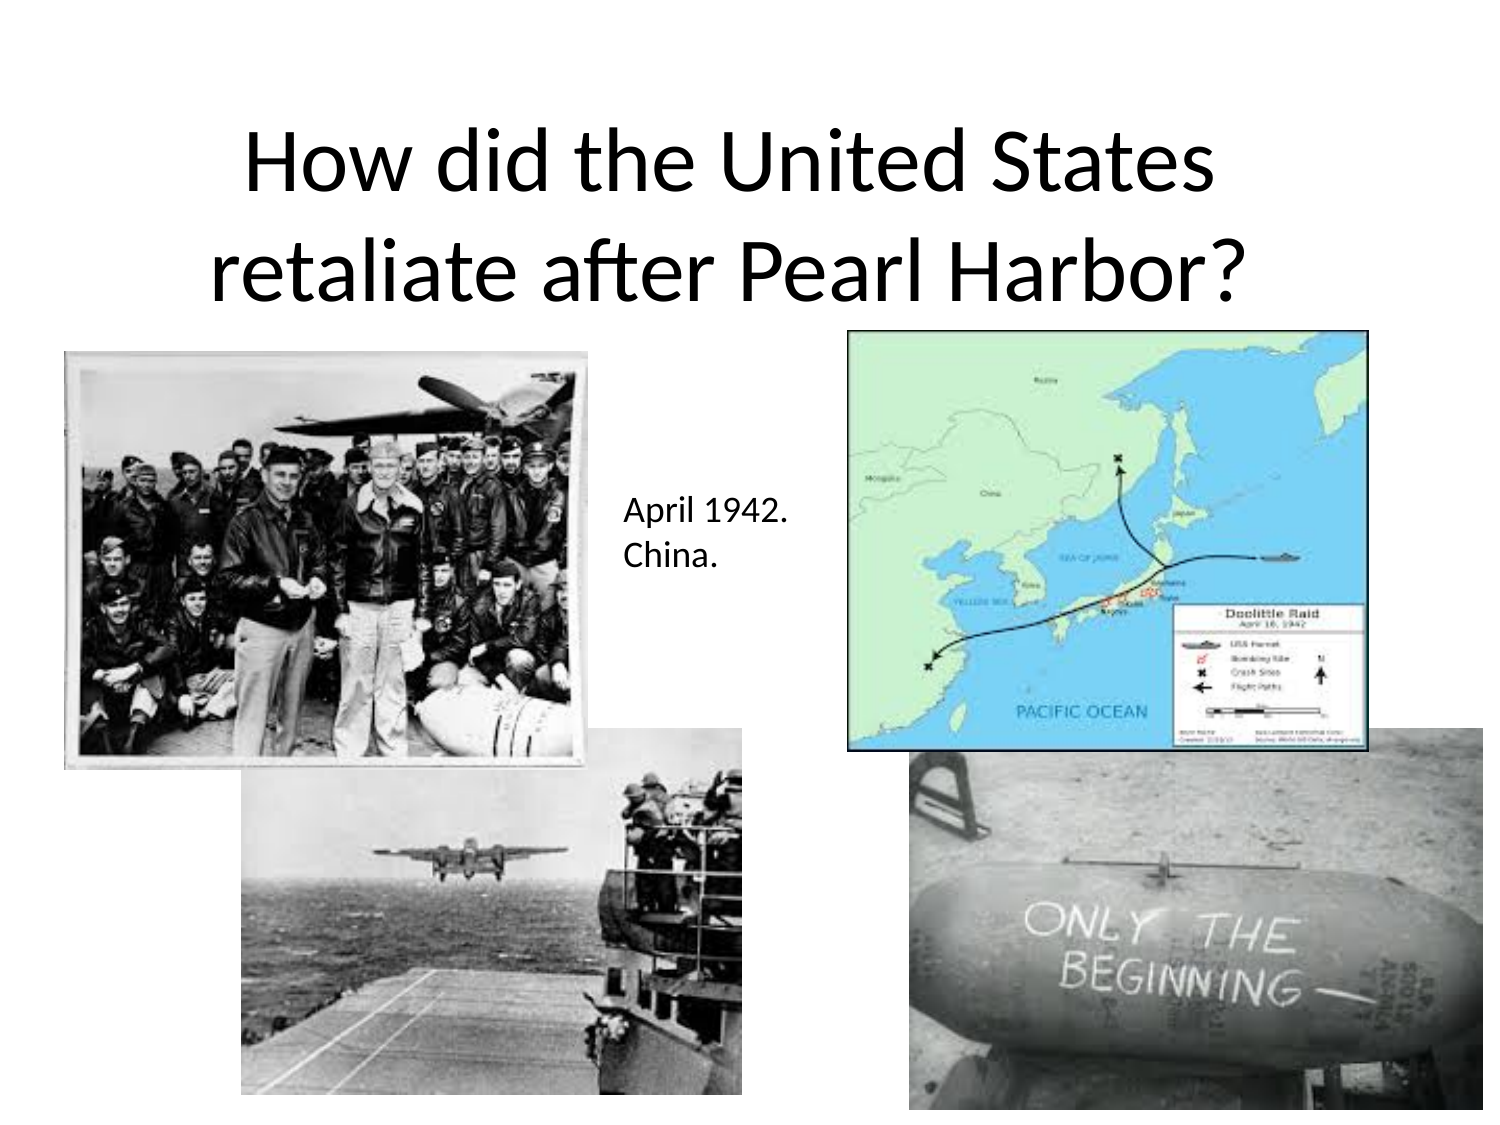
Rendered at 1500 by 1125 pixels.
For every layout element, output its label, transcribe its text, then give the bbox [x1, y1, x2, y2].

text_box April 1942. China. [608, 477, 804, 583]
picture [847, 330, 1483, 1110]
picture [63, 351, 742, 1096]
title How did the United States retaliate after Pearl Harbor? [93, 89, 1369, 331]
